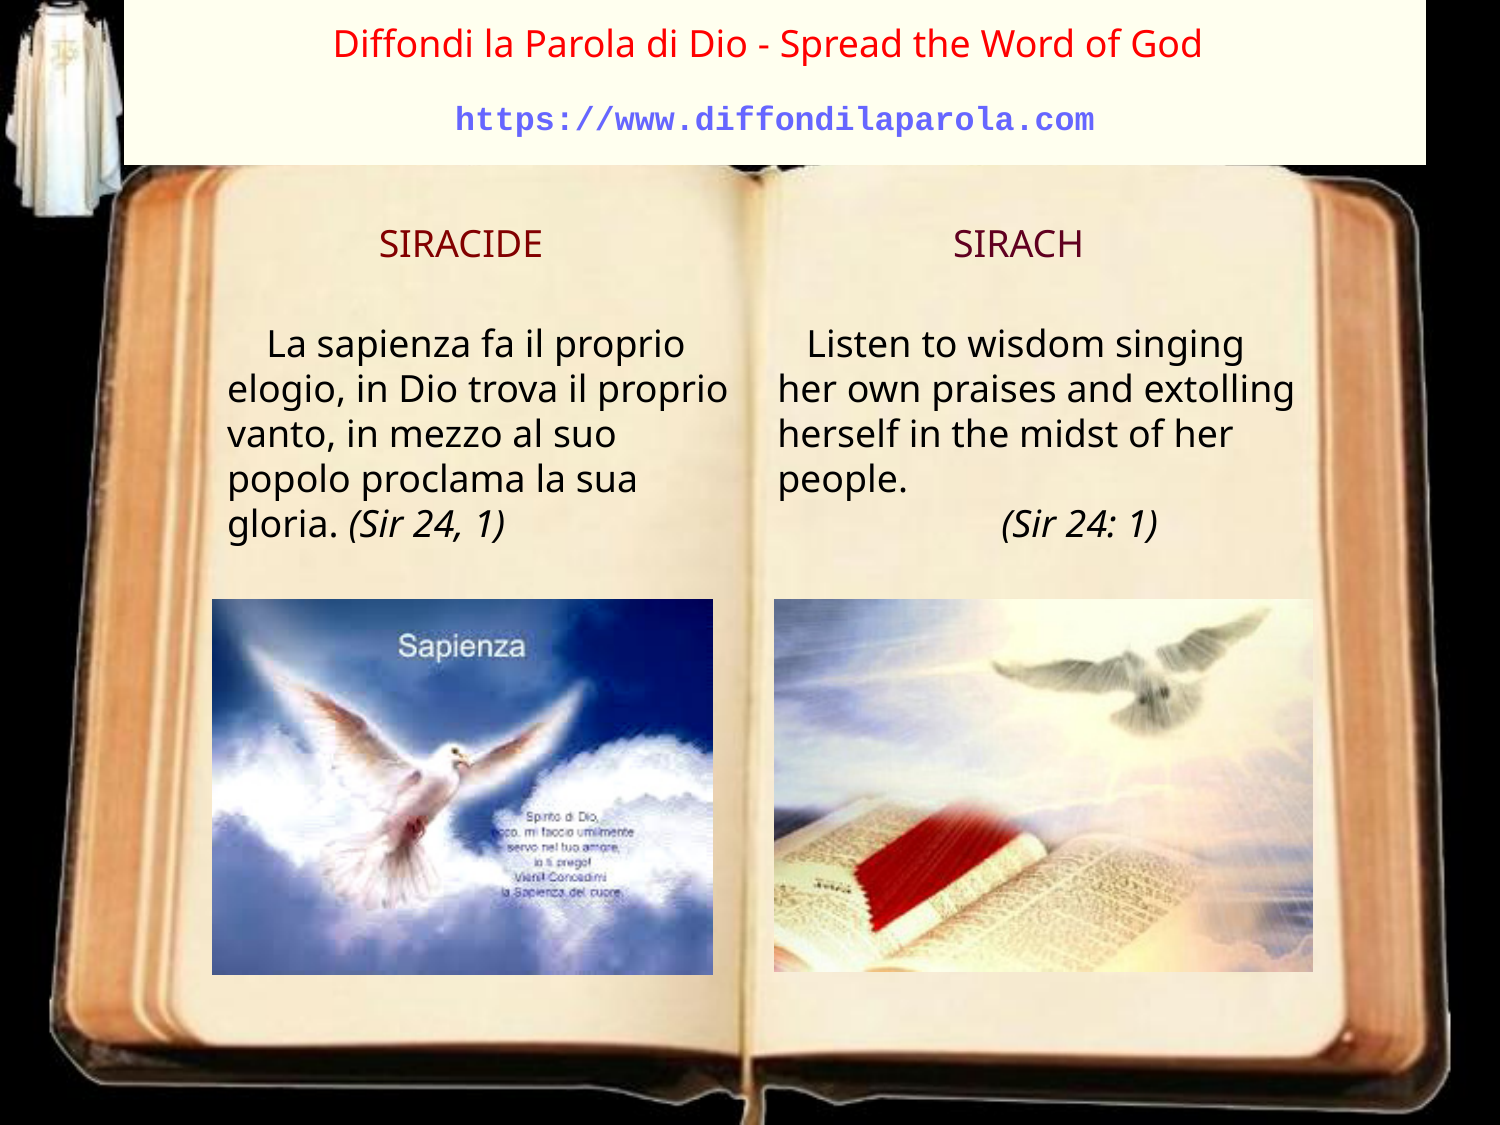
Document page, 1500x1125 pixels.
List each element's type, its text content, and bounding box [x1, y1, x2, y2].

text_box SIRACIDE [174, 212, 738, 273]
picture [0, 0, 1500, 1125]
text_box SIRACH [762, 212, 1275, 273]
text_box Diffondi la Parola di Dio - Spread the Word of God https://www.diffondilaparola.com [125, 0, 1425, 165]
text_box Listen to wisdom singing her own praises and extolling herself in the midst of her people. (Sir 24: 1) [762, 312, 1325, 553]
text_box La sapienza fa il proprio elogio, in Dio trova il proprio vanto, in mezzo al suo popolo proclama la sua gloria. (Sir 24, 1) [212, 312, 750, 553]
